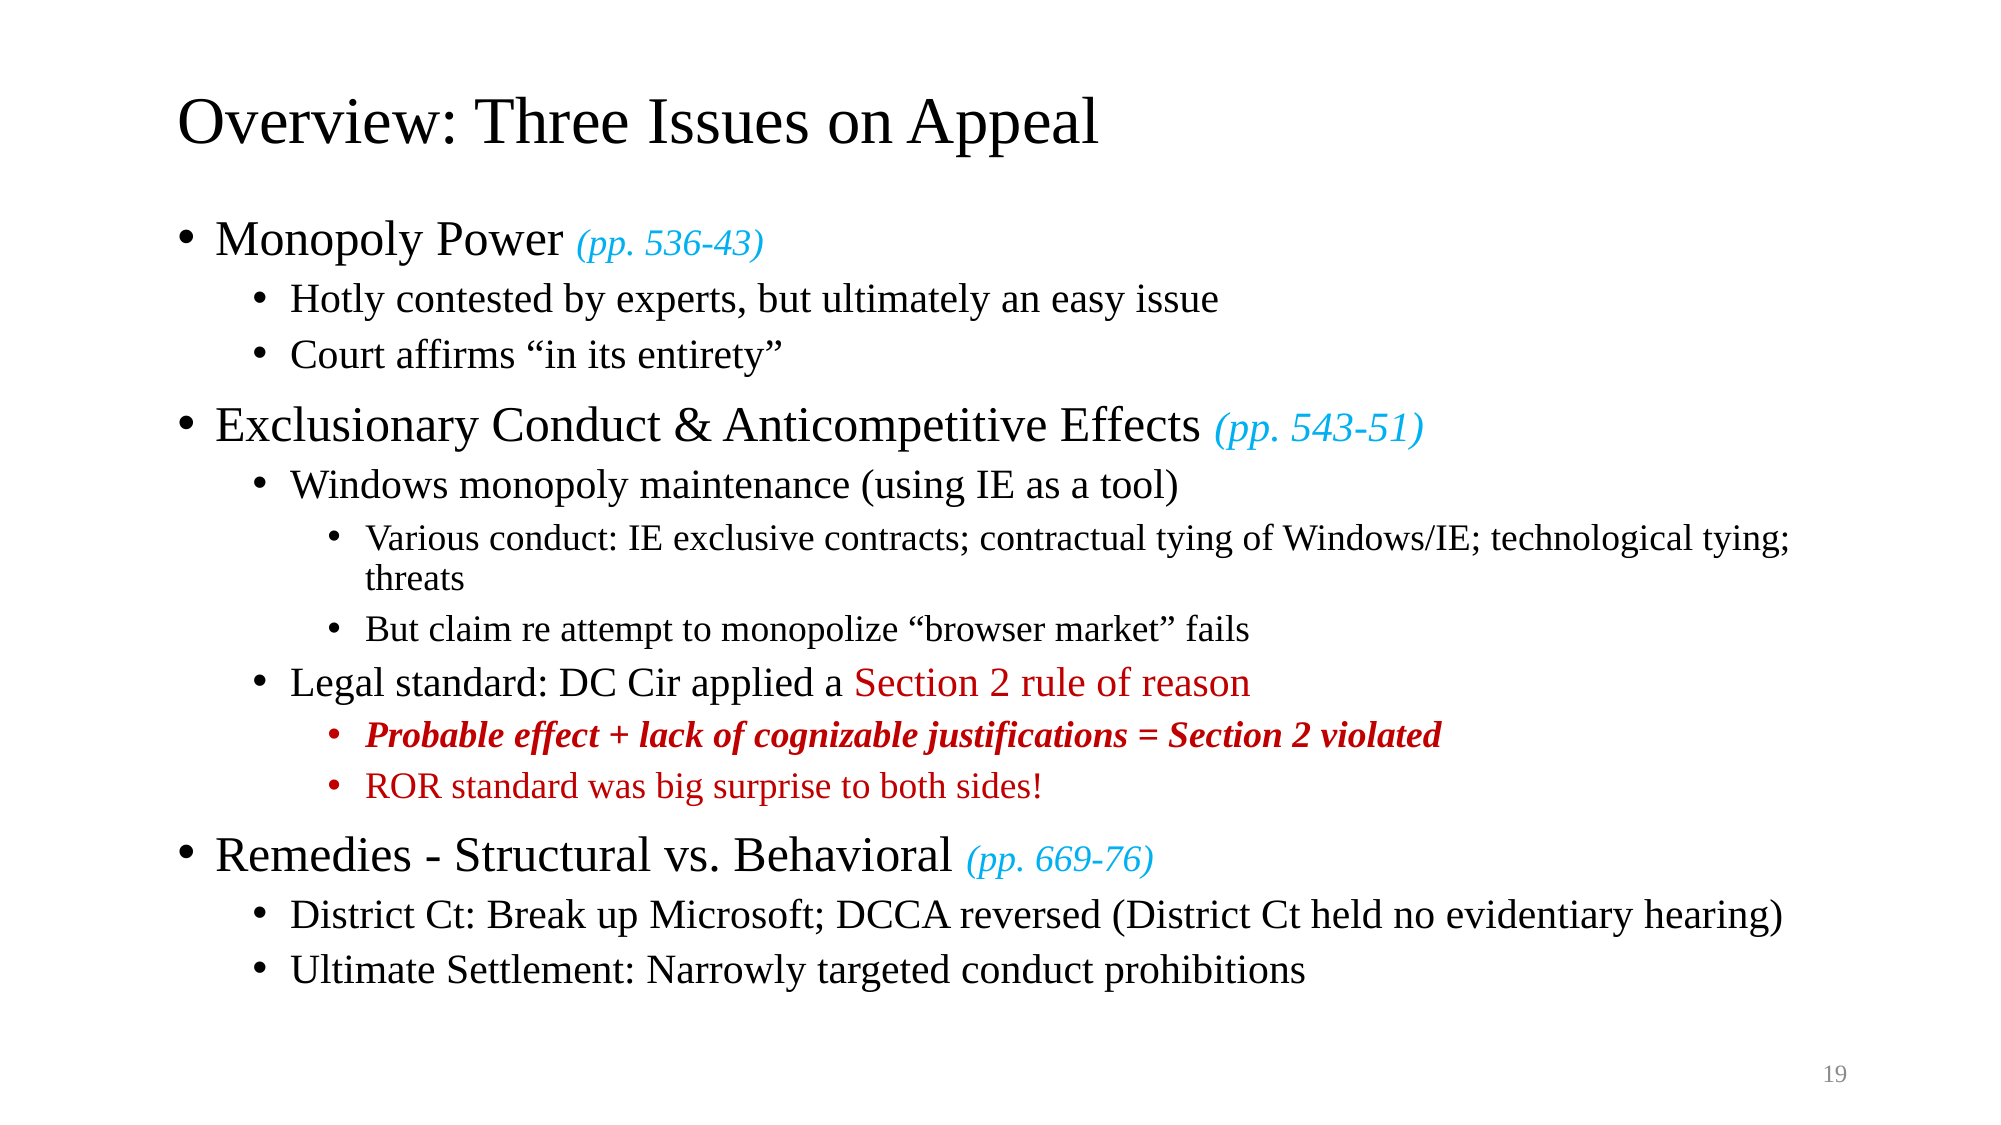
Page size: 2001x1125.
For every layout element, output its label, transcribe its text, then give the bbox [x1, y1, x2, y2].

list Monopoly Power (pp. 536-43) Hotly contested by experts, but ultimately an easy issue Court affirms “in its entirety” Exclusionary Conduct & Anticompetitive Effects (pp. 543-51) Windows monopoly maintenance (using IE as a tool) Various conduct: IE exclusive contracts; contractual tying of Windows/IE; technological tying; threats But claim re attempt to monopolize “browser market” fails Legal standard: DC Cir applied a Section 2 rule of reason Probable effect + lack of cognizable justifications = Section 2 violated ROR standard was big surprise to both sides! Remedies - Structural vs. Behavioral (pp. 669-76) District Ct: Break up Microsoft; DCCA reversed (District Ct held no evidentiary hearing) Ultimate Settlement: Narrowly targeted conduct prohibitions [162, 204, 1822, 1125]
title Overview: Three Issues on Appeal [162, 73, 1438, 171]
slide_number 19 [1412, 1042, 1863, 1103]
